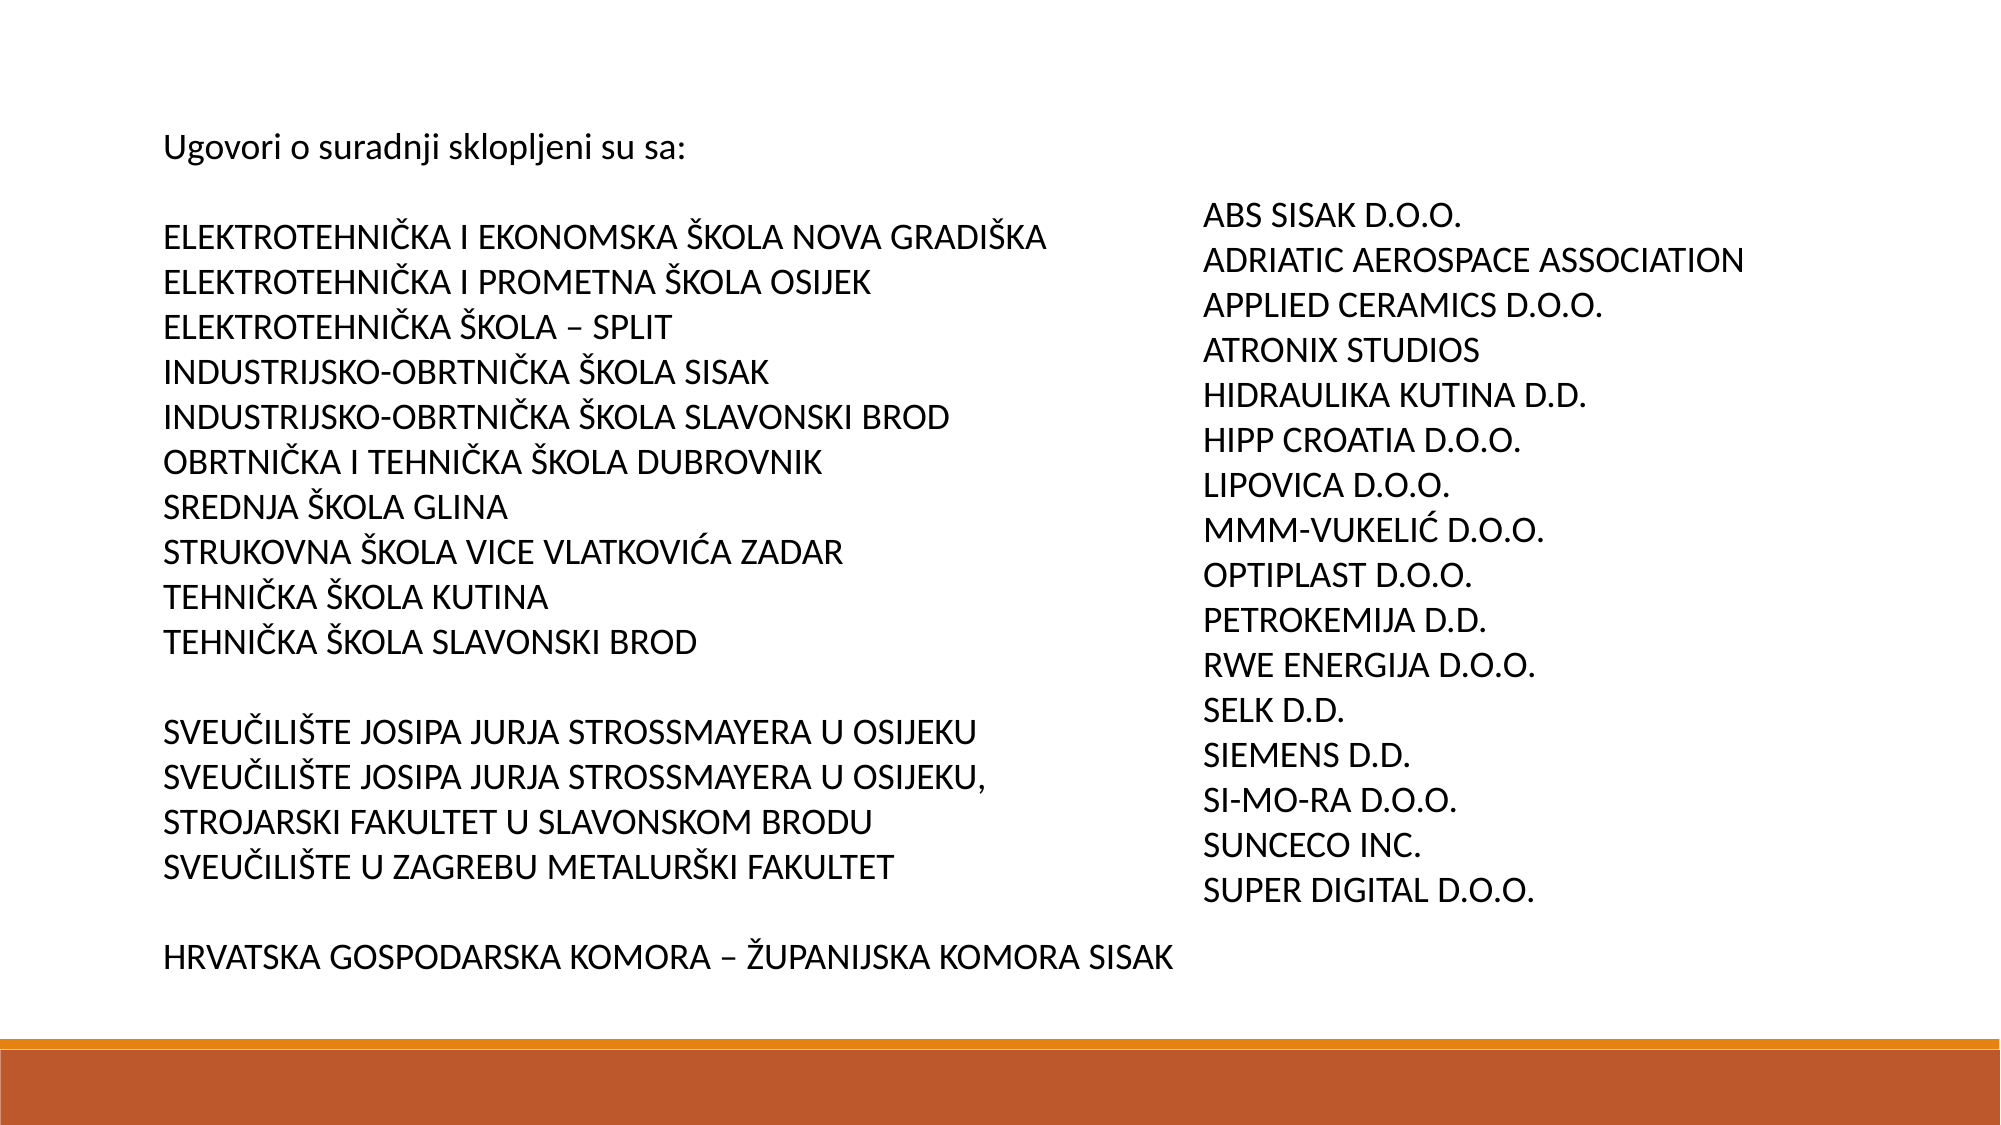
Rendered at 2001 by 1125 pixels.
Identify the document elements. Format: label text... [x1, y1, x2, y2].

text_box ABS SISAK D.O.O. ADRIATIC AEROSPACE ASSOCIATION APPLIED CERAMICS D.O.O. ATRONIX STUDIOS HIDRAULIKA KUTINA D.D. HIPP CROATIA D.O.O. LIPOVICA D.O.O. MMM-VUKELIĆ D.O.O. OPTIPLAST D.O.O. PETROKEMIJA D.D. RWE ENERGIJA D.O.O. SELK D.D. SIEMENS D.D. SI-MO-RA D.O.O. SUNCECO INC. SUPER DIGITAL D.O.O. [1188, 182, 1839, 963]
text_box Ugovori o suradnji sklopljeni su sa: ELEKTROTEHNIČKA I EKONOMSKA ŠKOLA NOVA GRADIŠKA ELEKTROTEHNIČKA I PROMETNA ŠKOLA OSIJEK ELEKTROTEHNIČKA ŠKOLA – SPLIT INDUSTRIJSKO-OBRTNIČKA ŠKOLA SISAK INDUSTRIJSKO-OBRTNIČKA ŠKOLA SLAVONSKI BROD OBRTNIČKA I TEHNIČKA ŠKOLA DUBROVNIK SREDNJA ŠKOLA GLINA STRUKOVNA ŠKOLA VICE VLATKOVIĆA ZADAR TEHNIČKA ŠKOLA KUTINA TEHNIČKA ŠKOLA SLAVONSKI BROD SVEUČILIŠTE JOSIPA JURJA STROSSMAYERA U OSIJEKU SVEUČILIŠTE JOSIPA JURJA STROSSMAYERA U OSIJEKU, STROJARSKI FAKULTET U SLAVONSKOM BRODU SVEUČILIŠTE U ZAGREBU METALURŠKI FAKULTET HRVATSKA GOSPODARSKA KOMORA – ŽUPANIJSKA KOMORA SISAK [148, 114, 1354, 1030]
